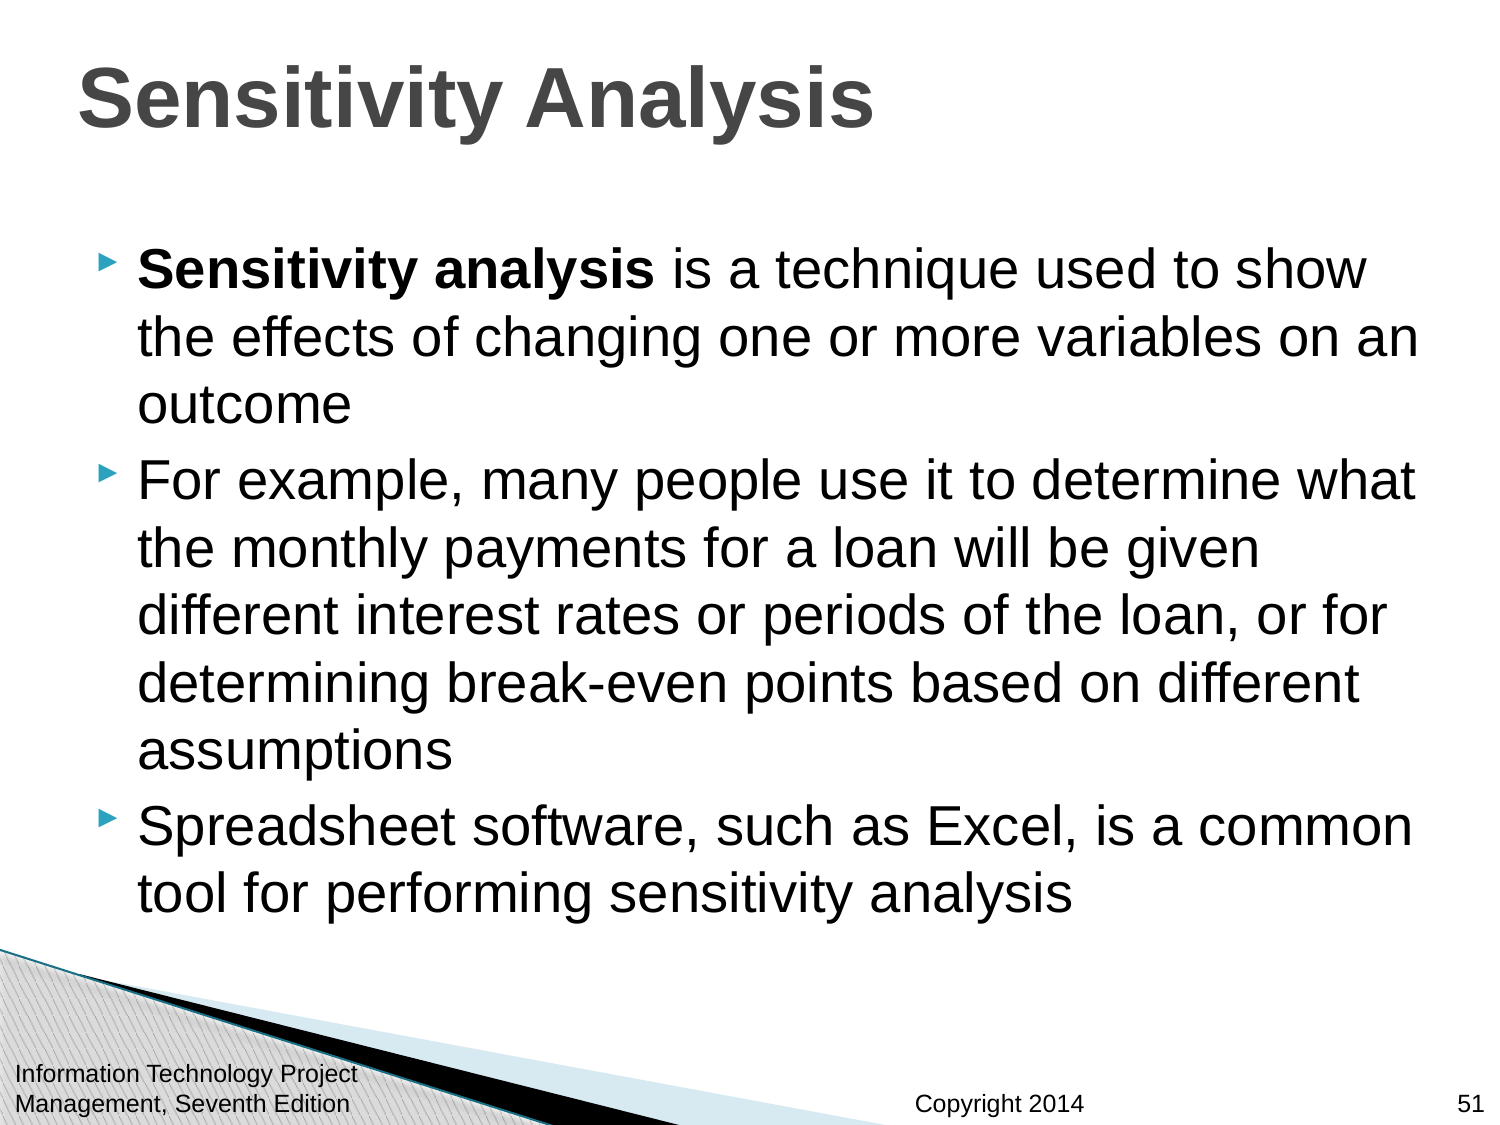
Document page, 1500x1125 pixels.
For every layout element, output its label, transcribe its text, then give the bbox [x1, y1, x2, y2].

slide_number 51 [1408, 1065, 1500, 1125]
title Sensitivity Analysis [62, 0, 1425, 188]
footer Information Technology Project Management, Seventh Edition [0, 1065, 425, 1125]
list Sensitivity analysis is a technique used to show the effects of changing one or more variables on an outcome For example, many people use it to determine what the monthly payments for a loan will be given different interest rates or periods of the loan, or for determining break-even points based on different assumptions Spreadsheet software, such as Excel, is a common tool for performing sensitivity analysis [62, 224, 1476, 1001]
